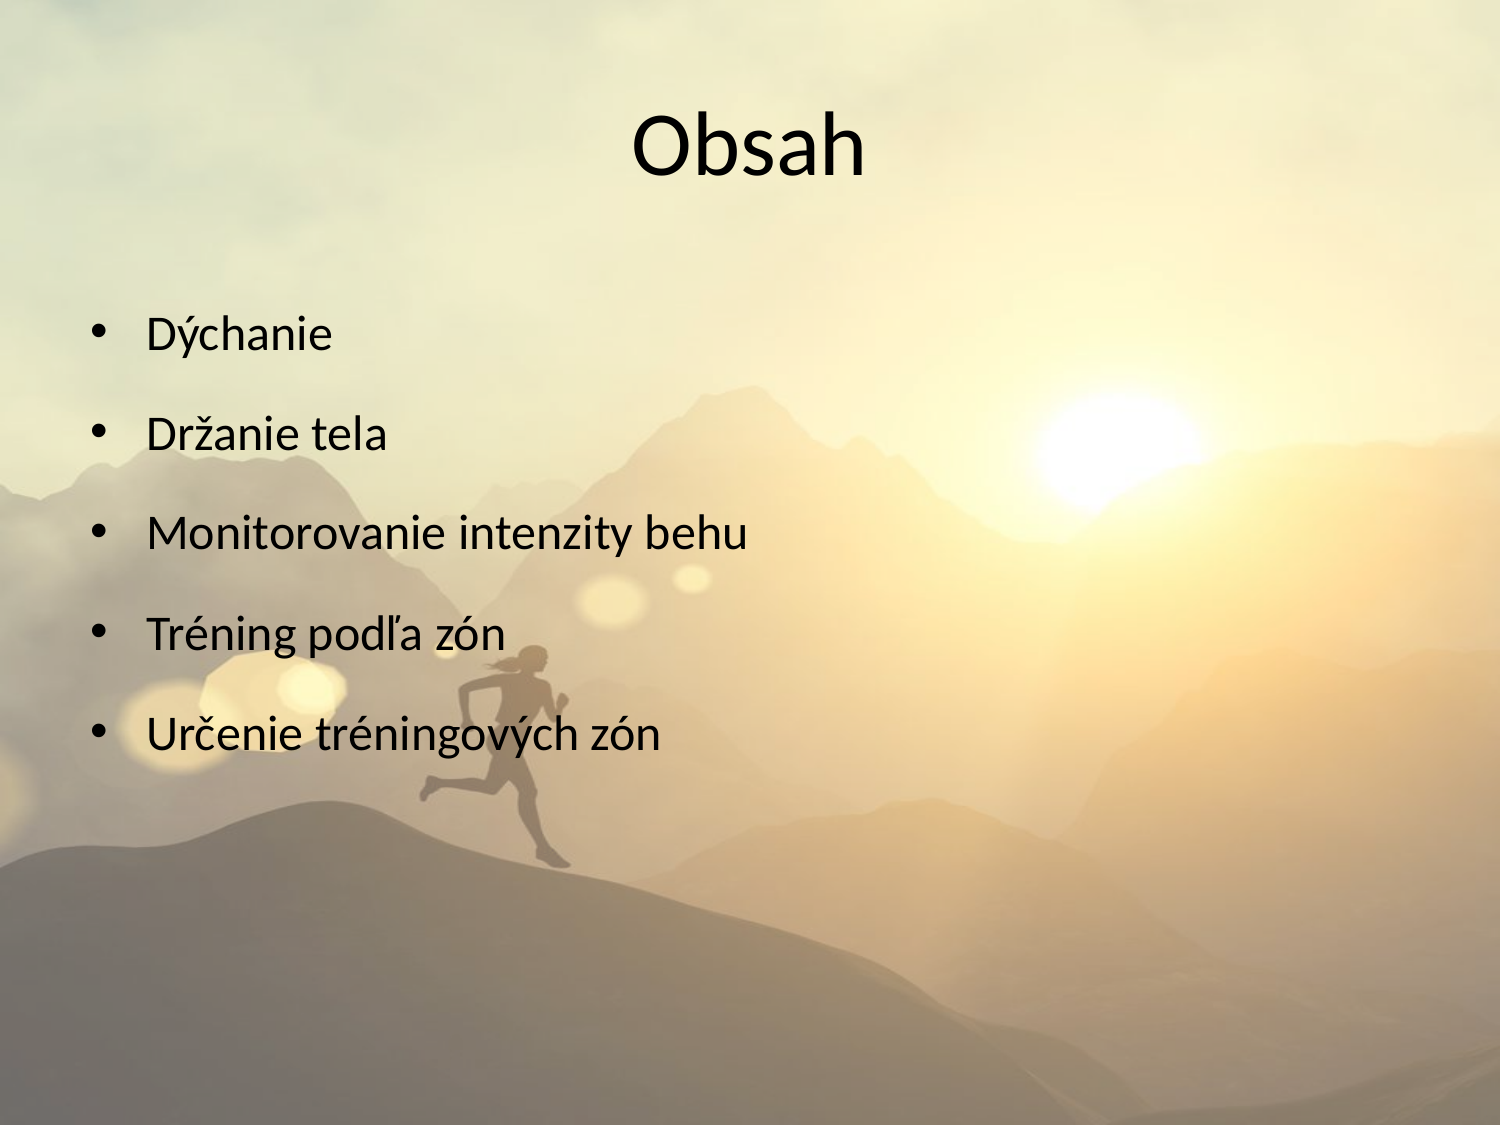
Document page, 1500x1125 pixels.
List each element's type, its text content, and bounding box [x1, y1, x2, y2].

list Dýchanie Držanie tela Monitorovanie intenzity behu Tréning podľa zón Určenie tréningových zón [75, 262, 1425, 1005]
title Obsah [75, 45, 1425, 233]
